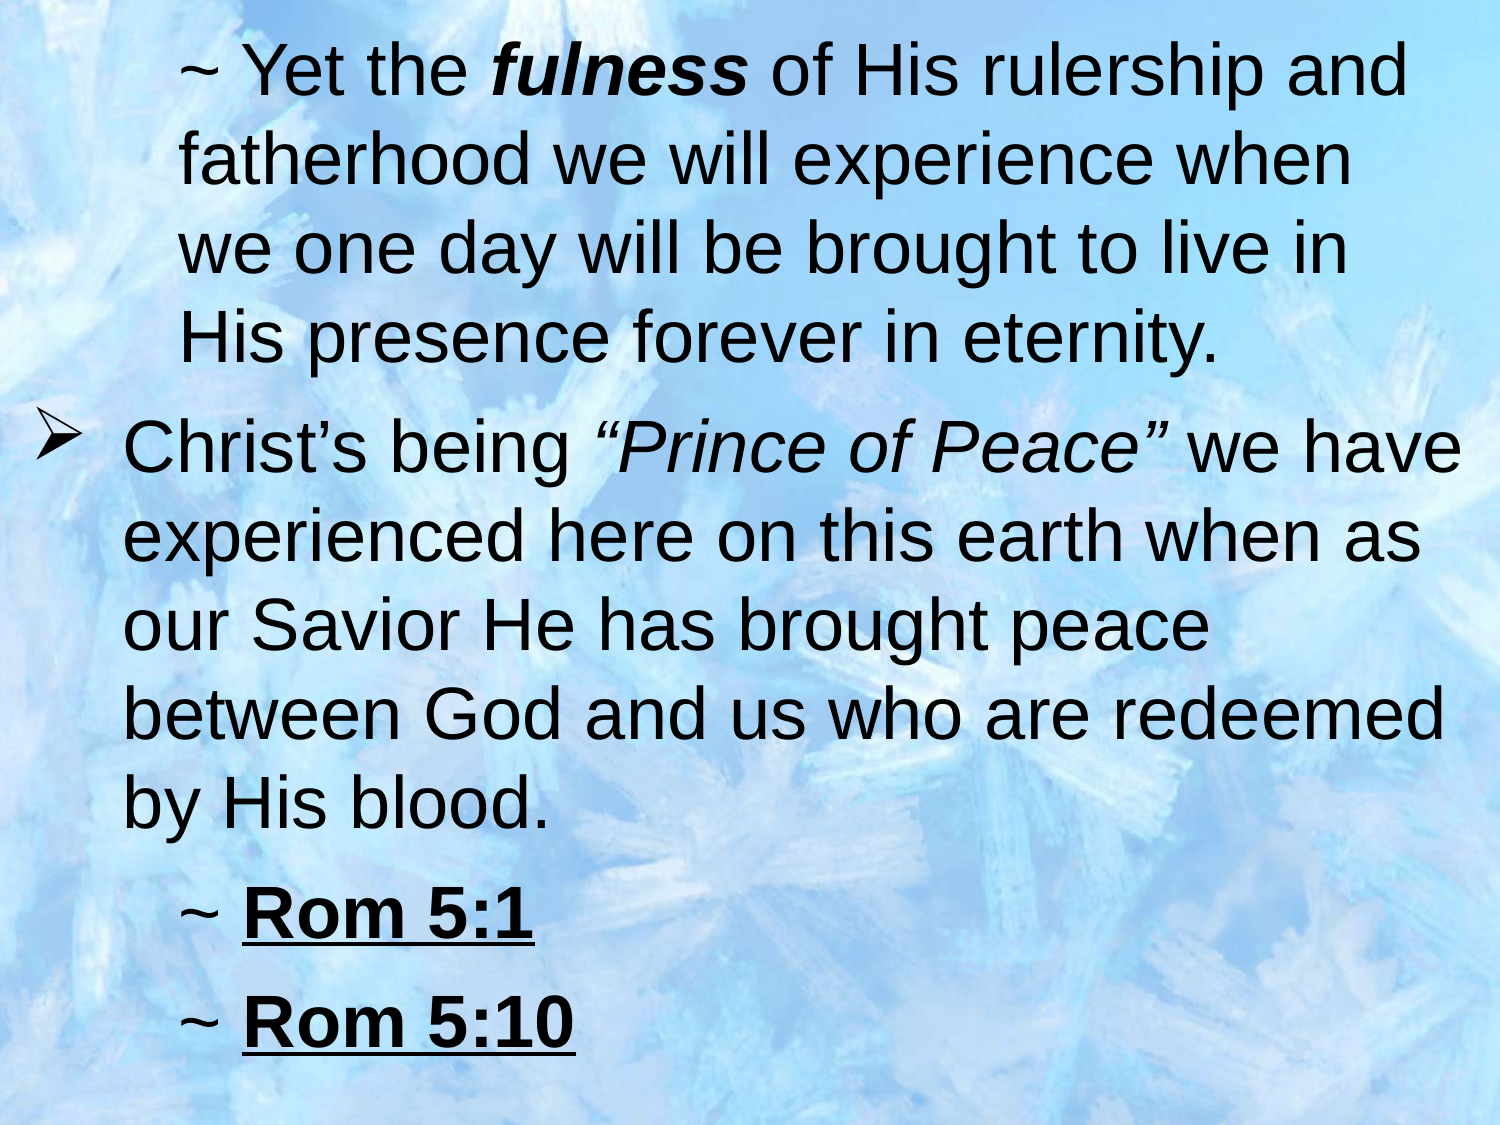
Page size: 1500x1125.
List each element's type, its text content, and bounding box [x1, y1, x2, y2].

picture [0, 0, 1500, 1125]
subtitle ~ Yet the fulness of His rulership and fatherhood we will experience when we one day will be brought to live in His presence forever in eternity. Christ’s being “Prince of Peace” we have experienced here on this earth when as our Savior He has brought peace between God and us who are redeemed by His blood. ~ Rom 5:1 ~ Rom 5:10 [15, 13, 1484, 1110]
